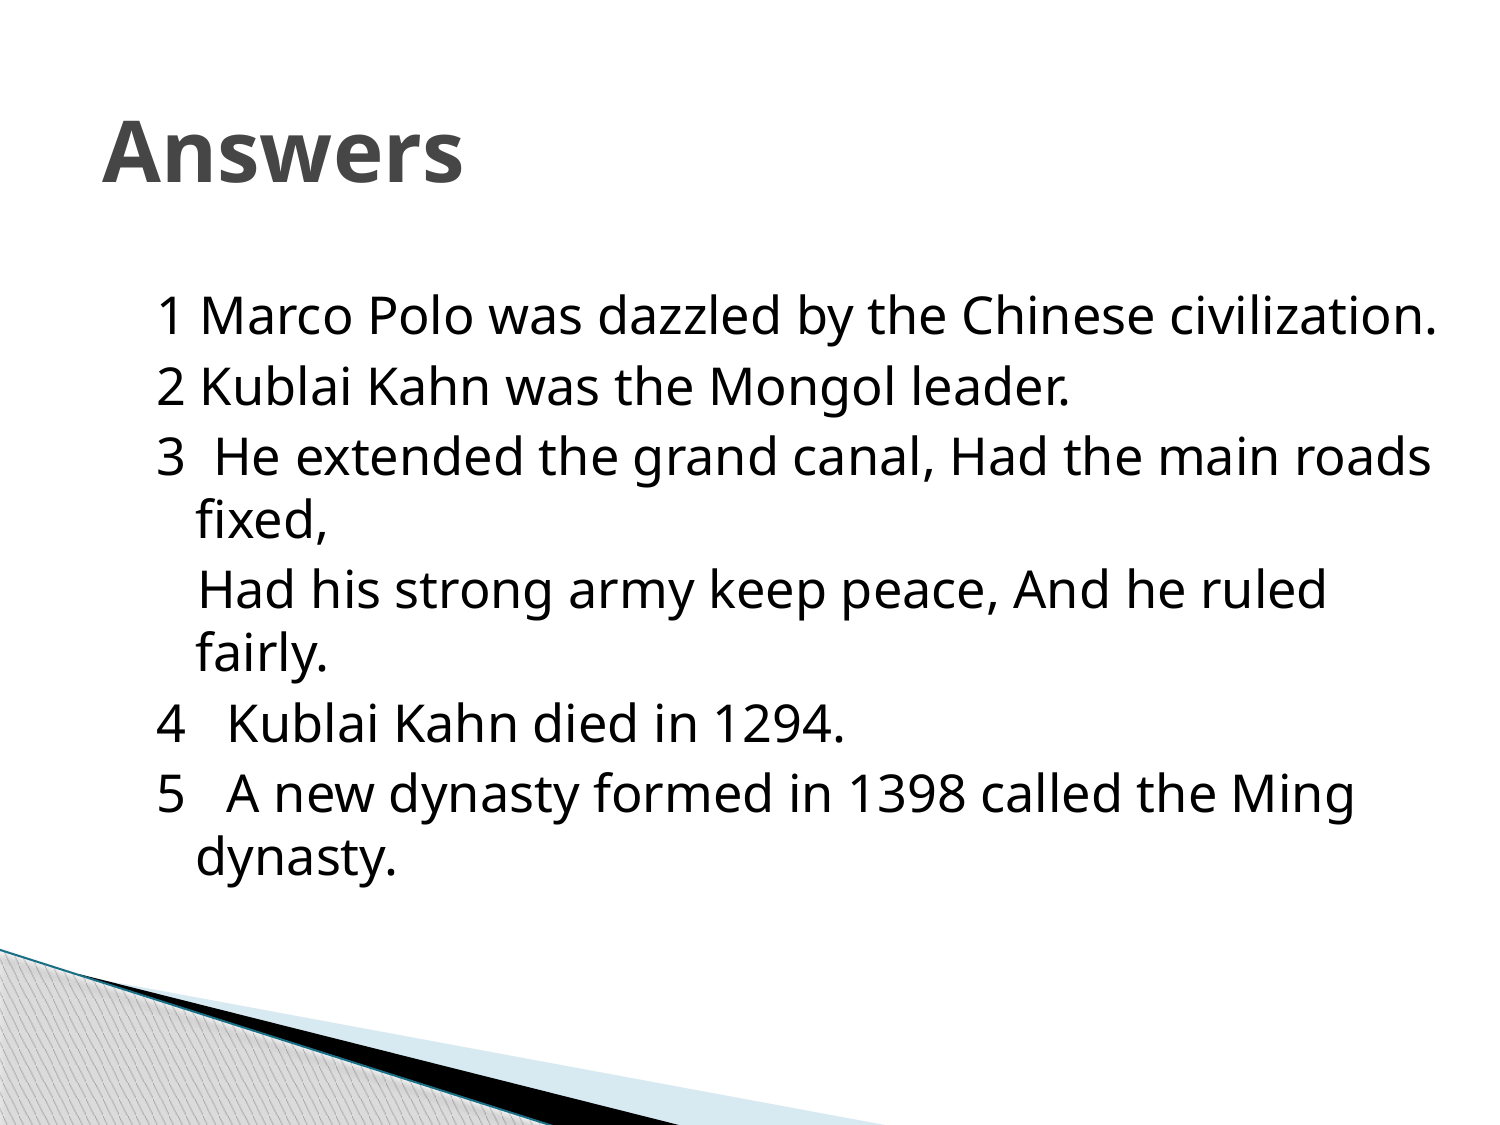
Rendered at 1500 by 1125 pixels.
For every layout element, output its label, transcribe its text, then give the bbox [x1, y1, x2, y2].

title Answers [87, 62, 1430, 235]
list 1 Marco Polo was dazzled by the Chinese civilization. 2 Kublai Kahn was the Mongol leader. 3 He extended the grand canal, Had the main roads fixed, Had his strong army keep peace, And he ruled fairly. 4 Kublai Kahn died in 1294. 5 A new dynasty formed in 1398 called the Ming dynasty. [125, 275, 1468, 962]
